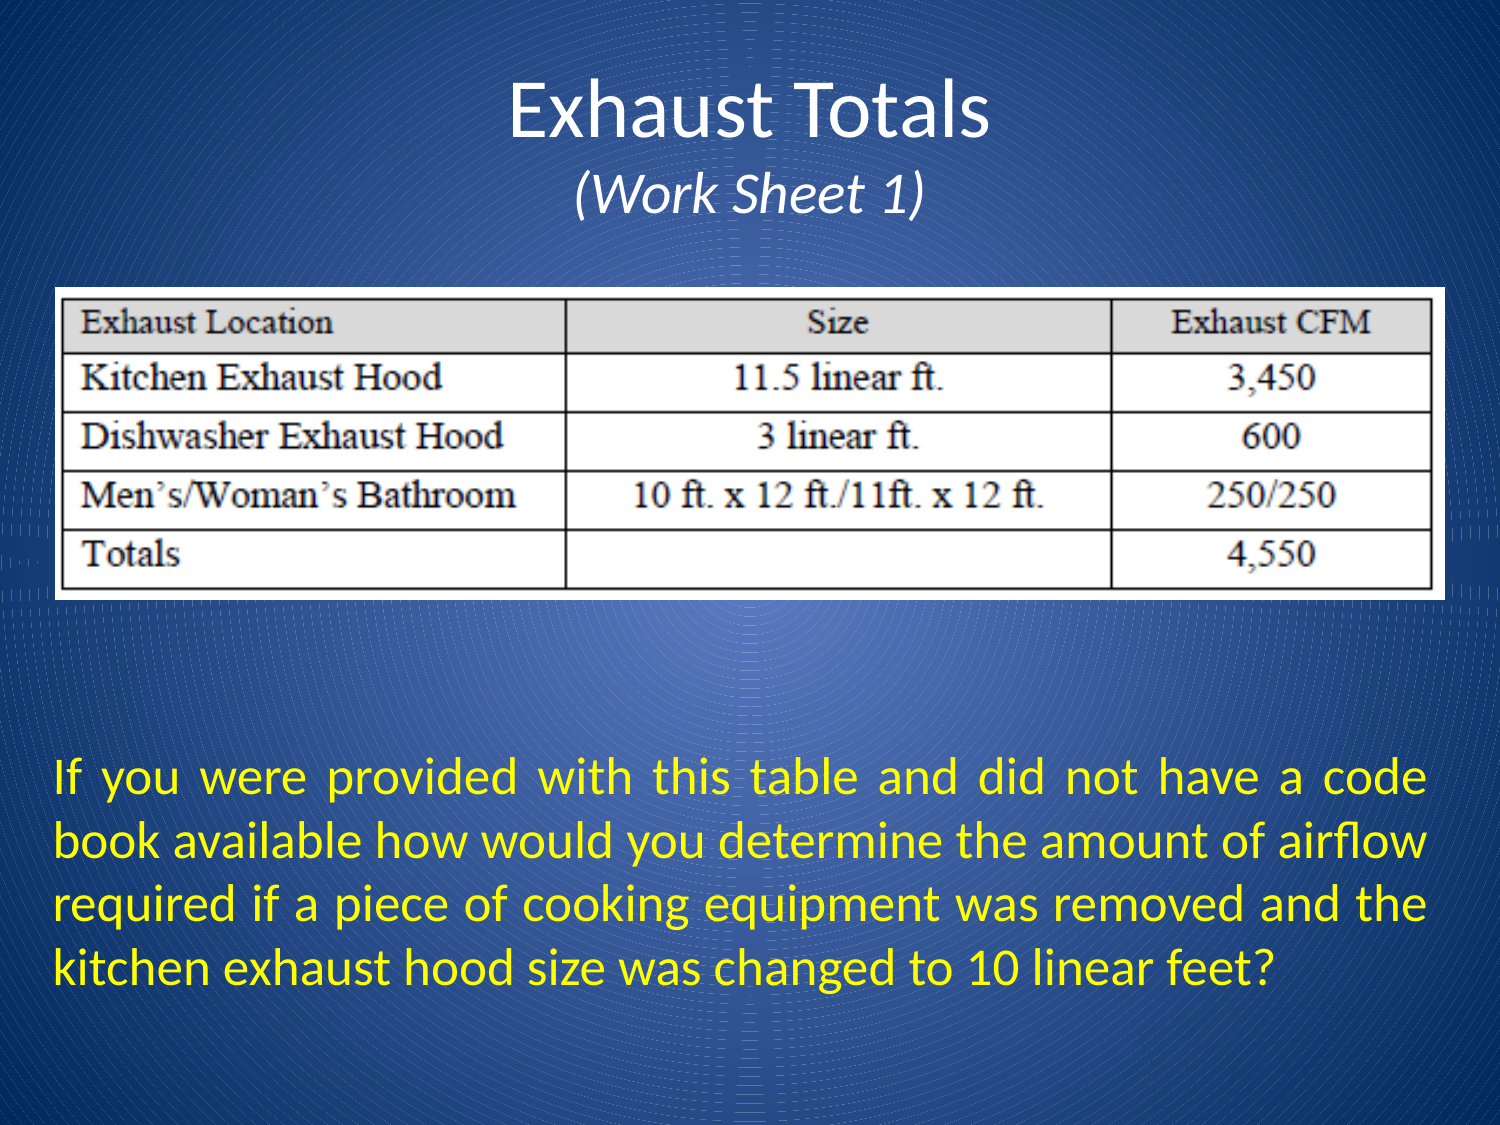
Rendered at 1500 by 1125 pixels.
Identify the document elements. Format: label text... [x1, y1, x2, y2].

picture [55, 287, 1445, 601]
title Exhaust Totals (Work Sheet 1) [75, 45, 1425, 233]
text_box If you were provided with this table and did not have a code book available how would you determine the amount of airflow required if a piece of cooking equipment was removed and the kitchen exhaust hood size was changed to 10 linear feet? [37, 712, 1445, 1025]
